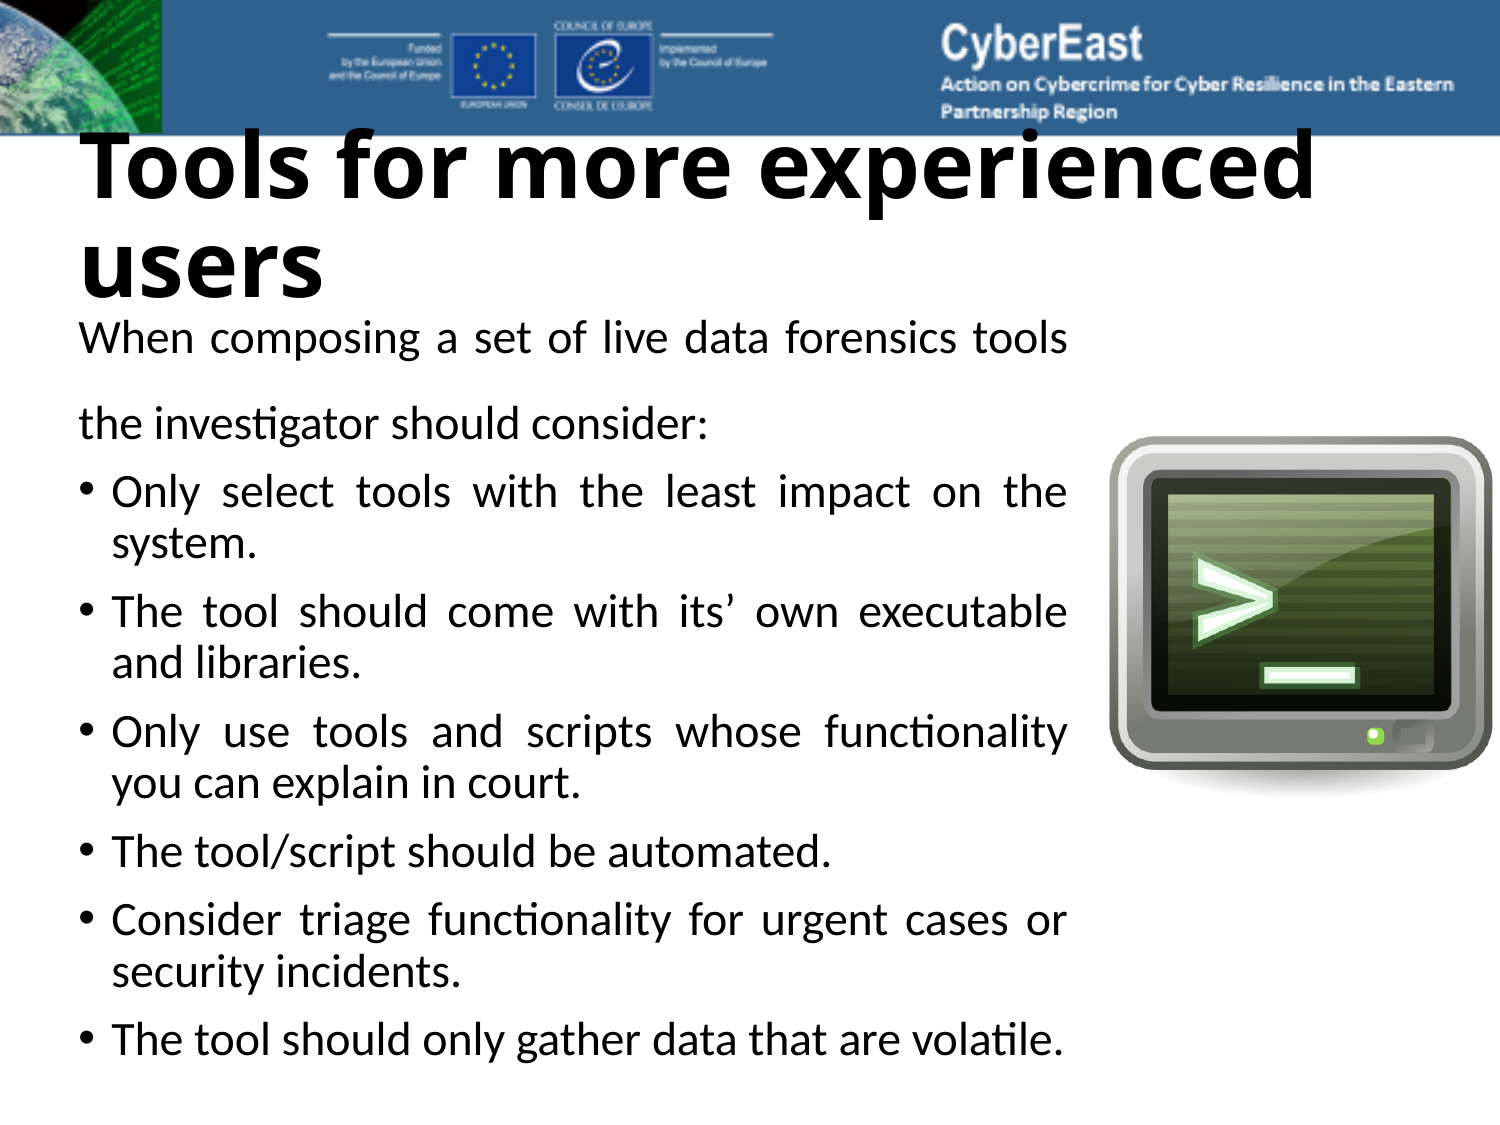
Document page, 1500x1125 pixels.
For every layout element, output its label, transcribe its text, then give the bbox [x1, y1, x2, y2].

picture [0, 0, 1500, 1125]
list When composing a set of live data forensics tools the investigator should consider: Only select tools with the least impact on the system. The tool should come with its’ own executable and libraries. Only use tools and scripts whose functionality you can explain in court. The tool/script should be automated. Consider triage functionality for urgent cases or security incidents. The tool should only gather data that are volatile. [63, 269, 1085, 1109]
title Tools for more experienced users [63, 146, 1414, 290]
